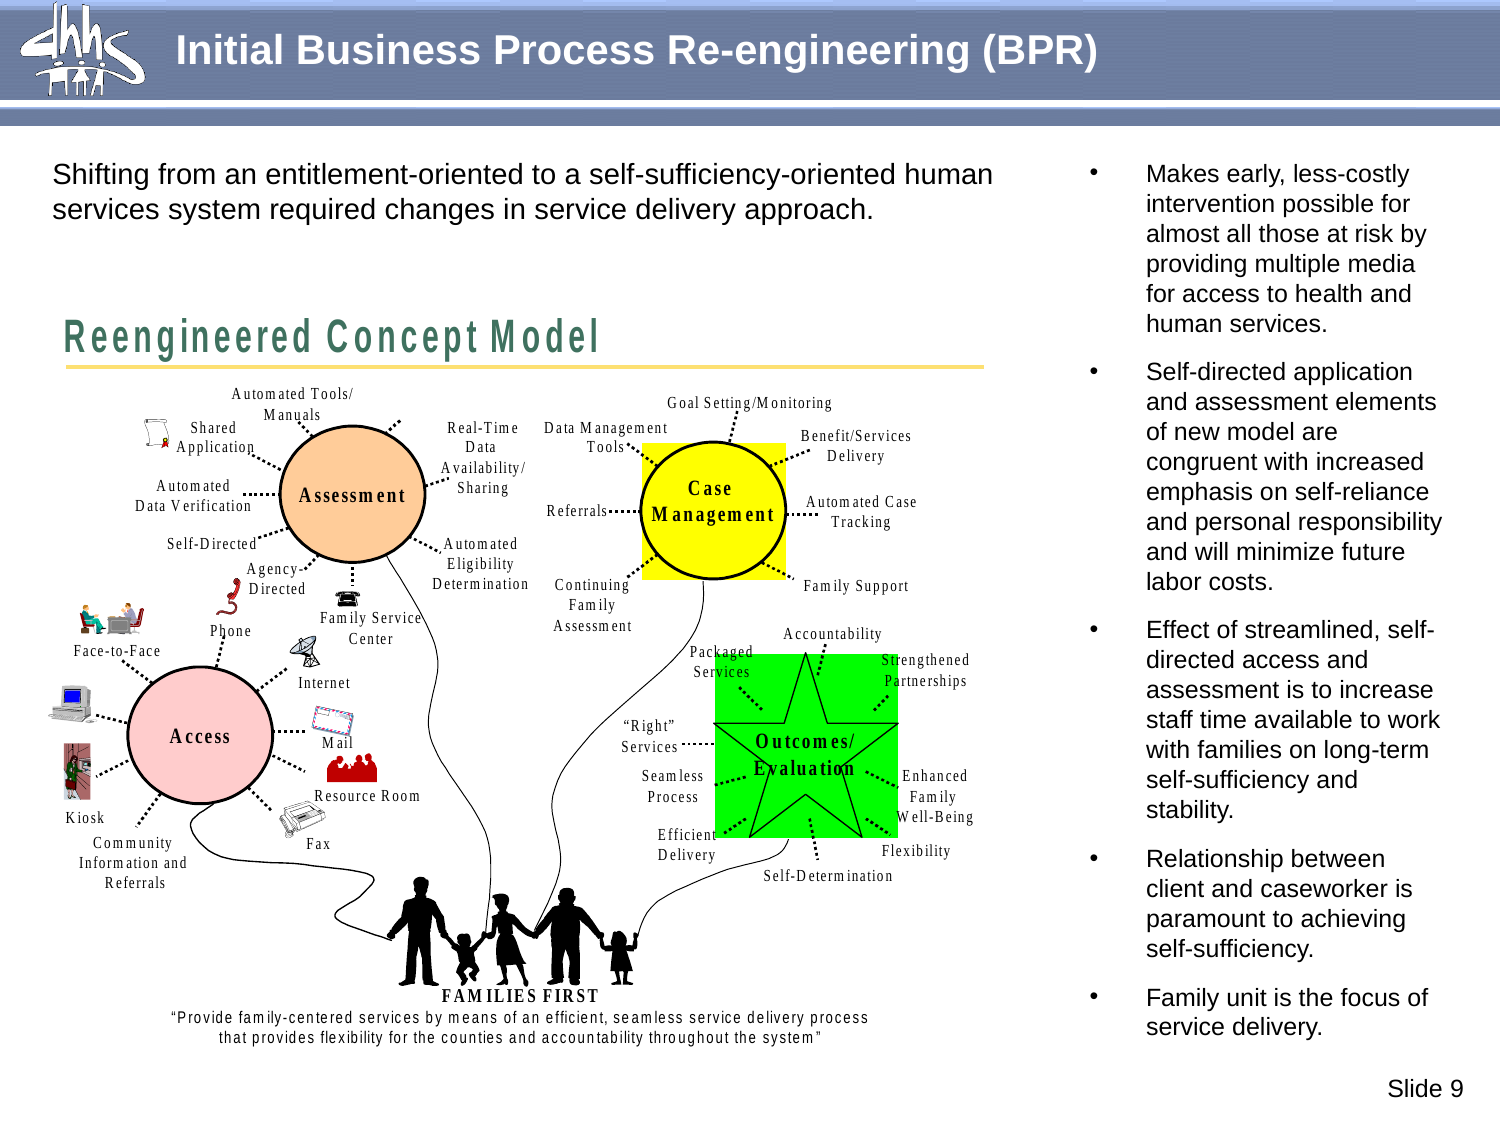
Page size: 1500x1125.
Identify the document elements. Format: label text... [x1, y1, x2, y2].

picture [18, 0, 147, 97]
text_box Shifting from an entitlement-oriented to a self-sufficiency-oriented human services system required changes in service delivery approach. [37, 148, 1025, 250]
text_box Initial Business Process Re-engineering (BPR) [160, 15, 1388, 91]
text_box Makes early, less-costly intervention possible for almost all those at risk by providing multiple media for access to health and human services. Self-directed application and assessment elements of new model are congruent with increased emphasis on self-reliance and personal responsibility and will minimize future labor costs. Effect of streamlined, self-directed access and assessment is to increase staff time available to work with families on long-term self-sufficiency and stability. Relationship between client and caseworker is paramount to achieving self-sufficiency. Family unit is the focus of service delivery. [1074, 149, 1463, 1063]
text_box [39, 304, 1001, 1051]
